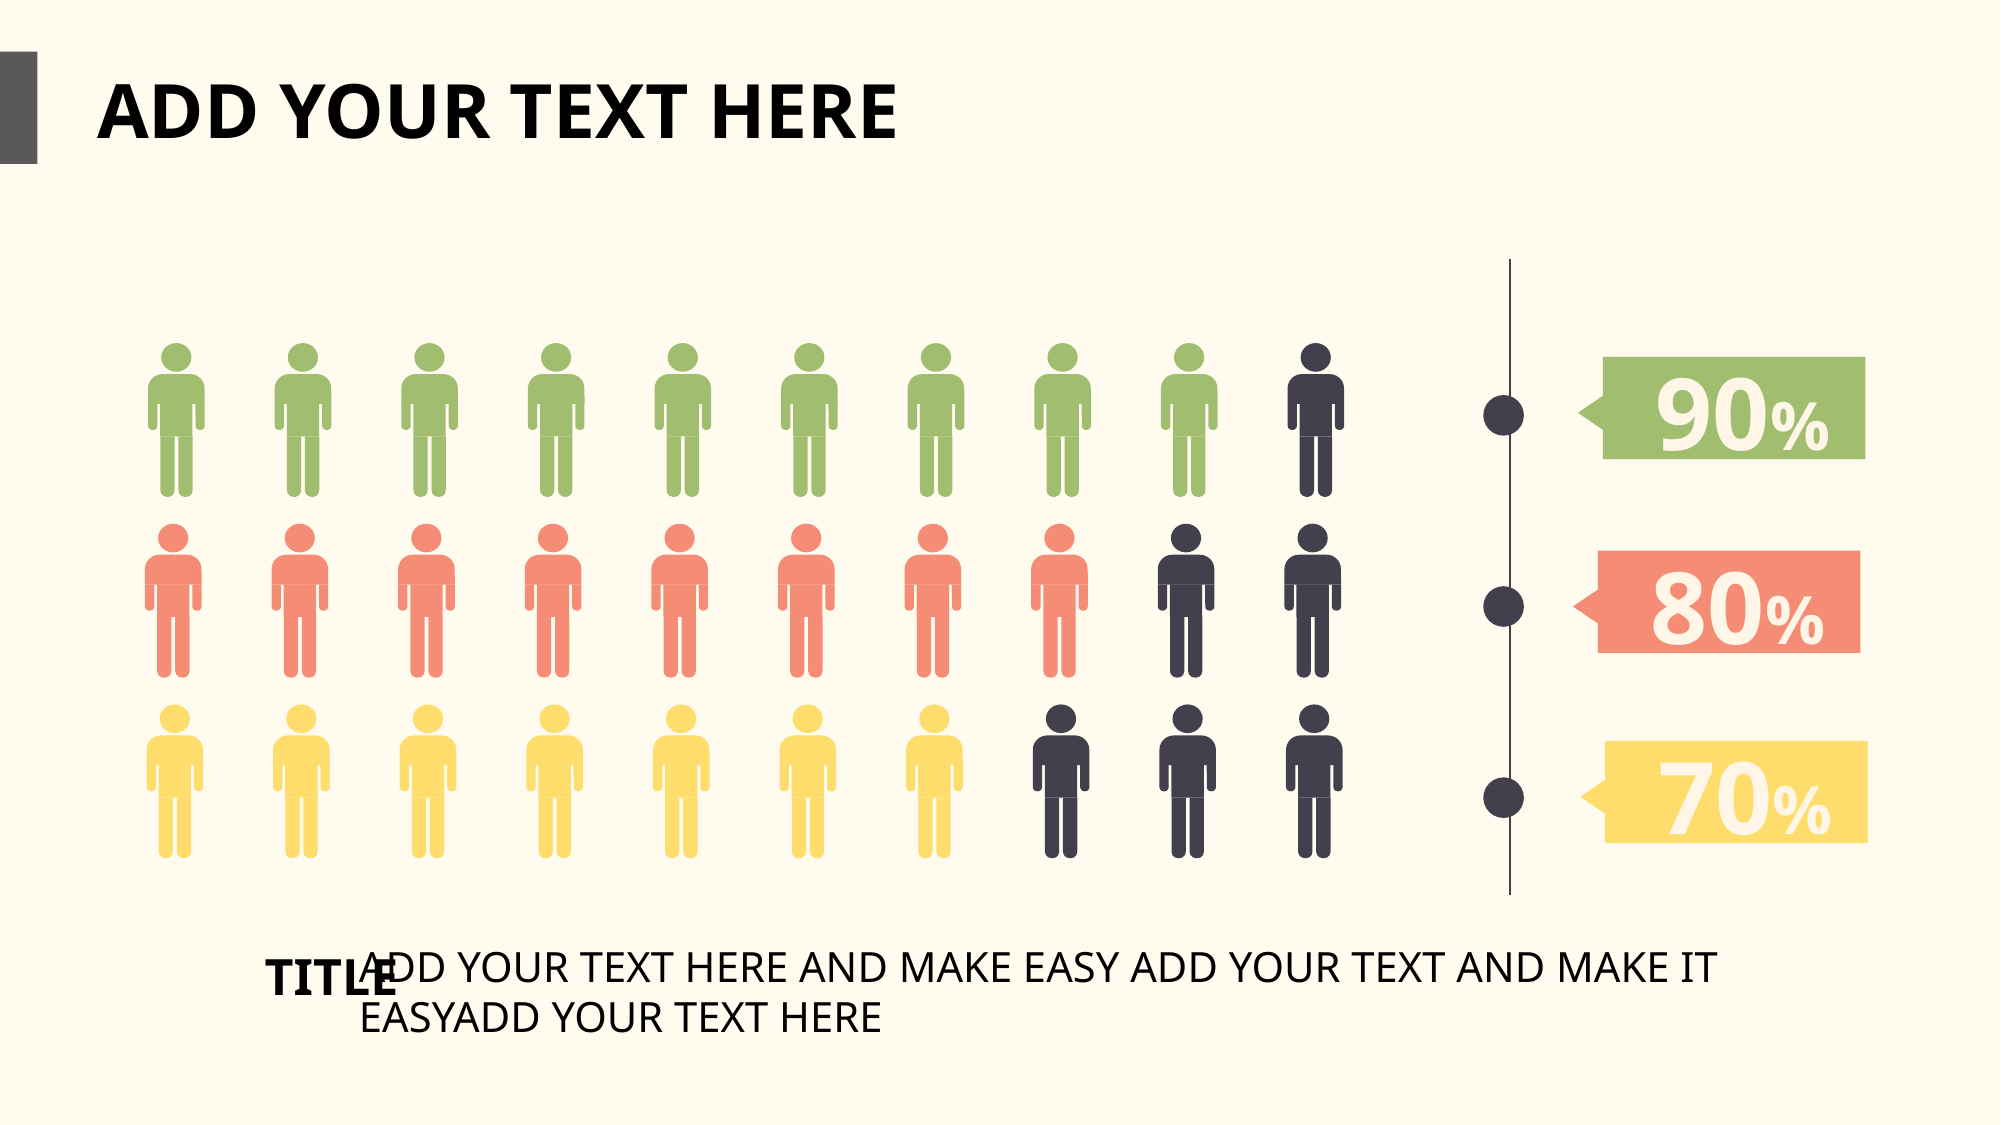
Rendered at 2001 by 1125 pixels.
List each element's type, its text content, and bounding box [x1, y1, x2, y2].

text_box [1577, 343, 1866, 480]
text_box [144, 343, 1345, 859]
text_box [0, 51, 38, 165]
text_box [1482, 585, 1525, 628]
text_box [1580, 727, 1868, 864]
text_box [1572, 536, 1861, 674]
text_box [180, 933, 1865, 1100]
text_box [1482, 776, 1525, 820]
text_box ADD YOUR TEXT HERE [82, 55, 915, 161]
text_box [1482, 393, 1525, 437]
